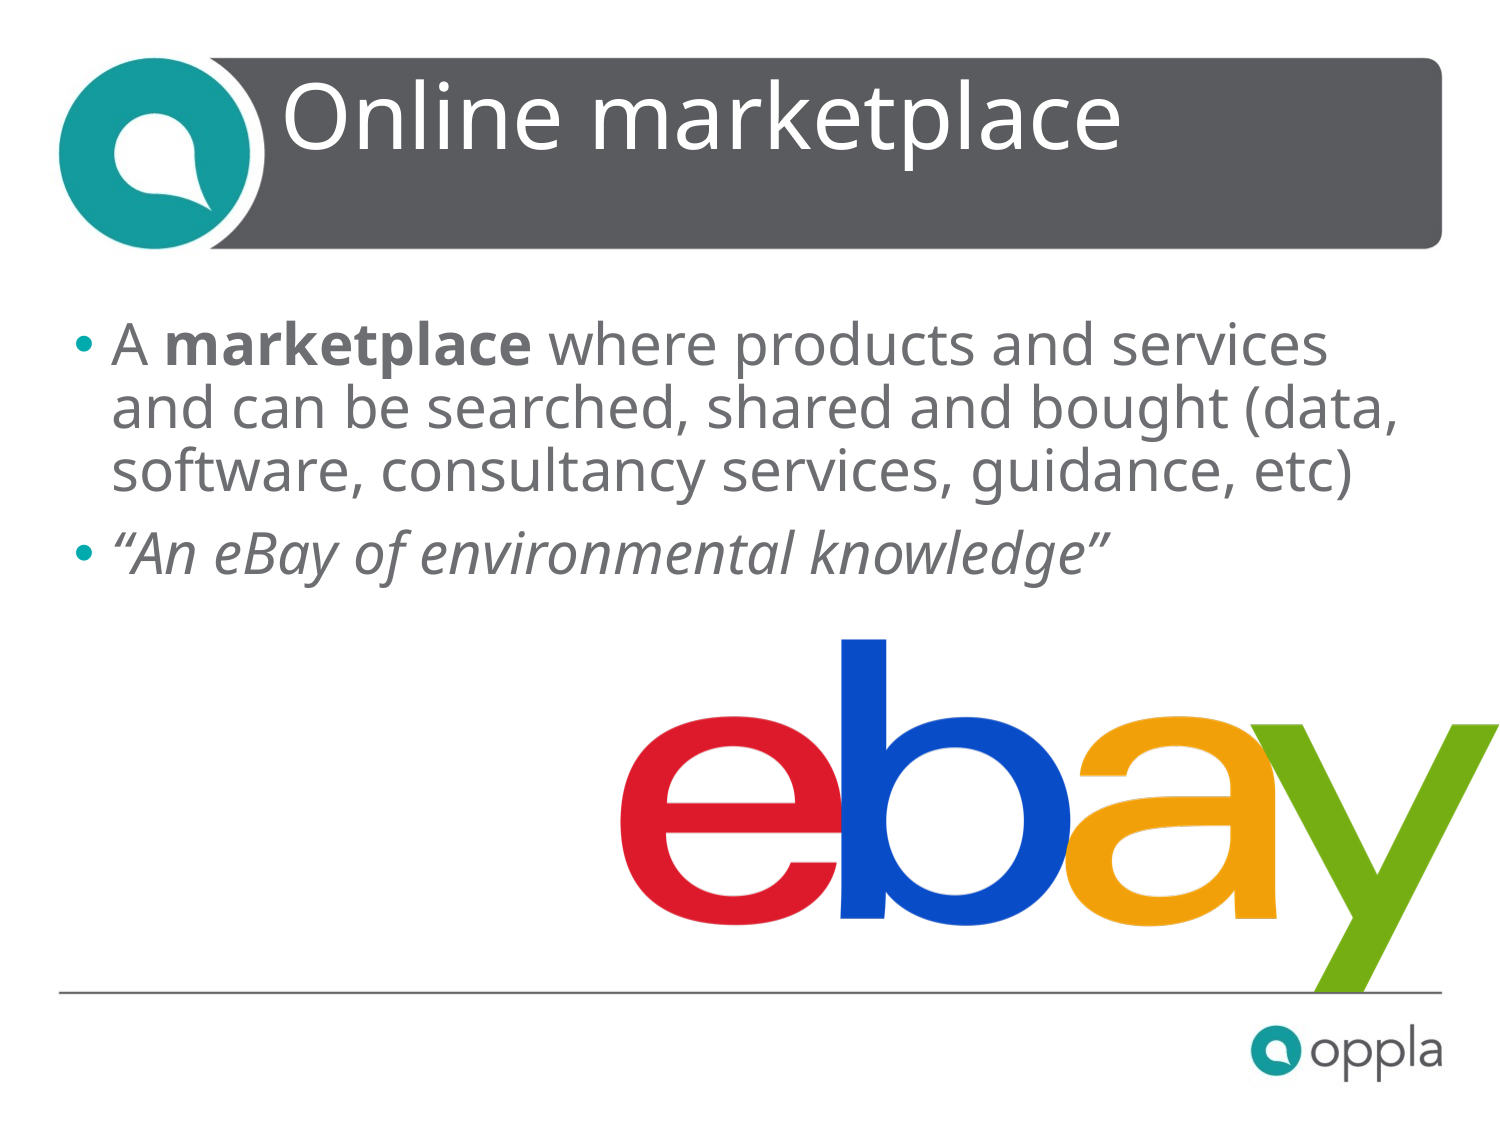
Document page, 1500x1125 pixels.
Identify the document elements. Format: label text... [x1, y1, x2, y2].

title Online marketplace [265, 73, 1418, 252]
list A marketplace where products and services and can be searched, shared and bought (data, software, consultancy services, guidance, etc) “An eBay of environmental knowledge” [58, 300, 1441, 998]
picture [0, 0, 1500, 1125]
